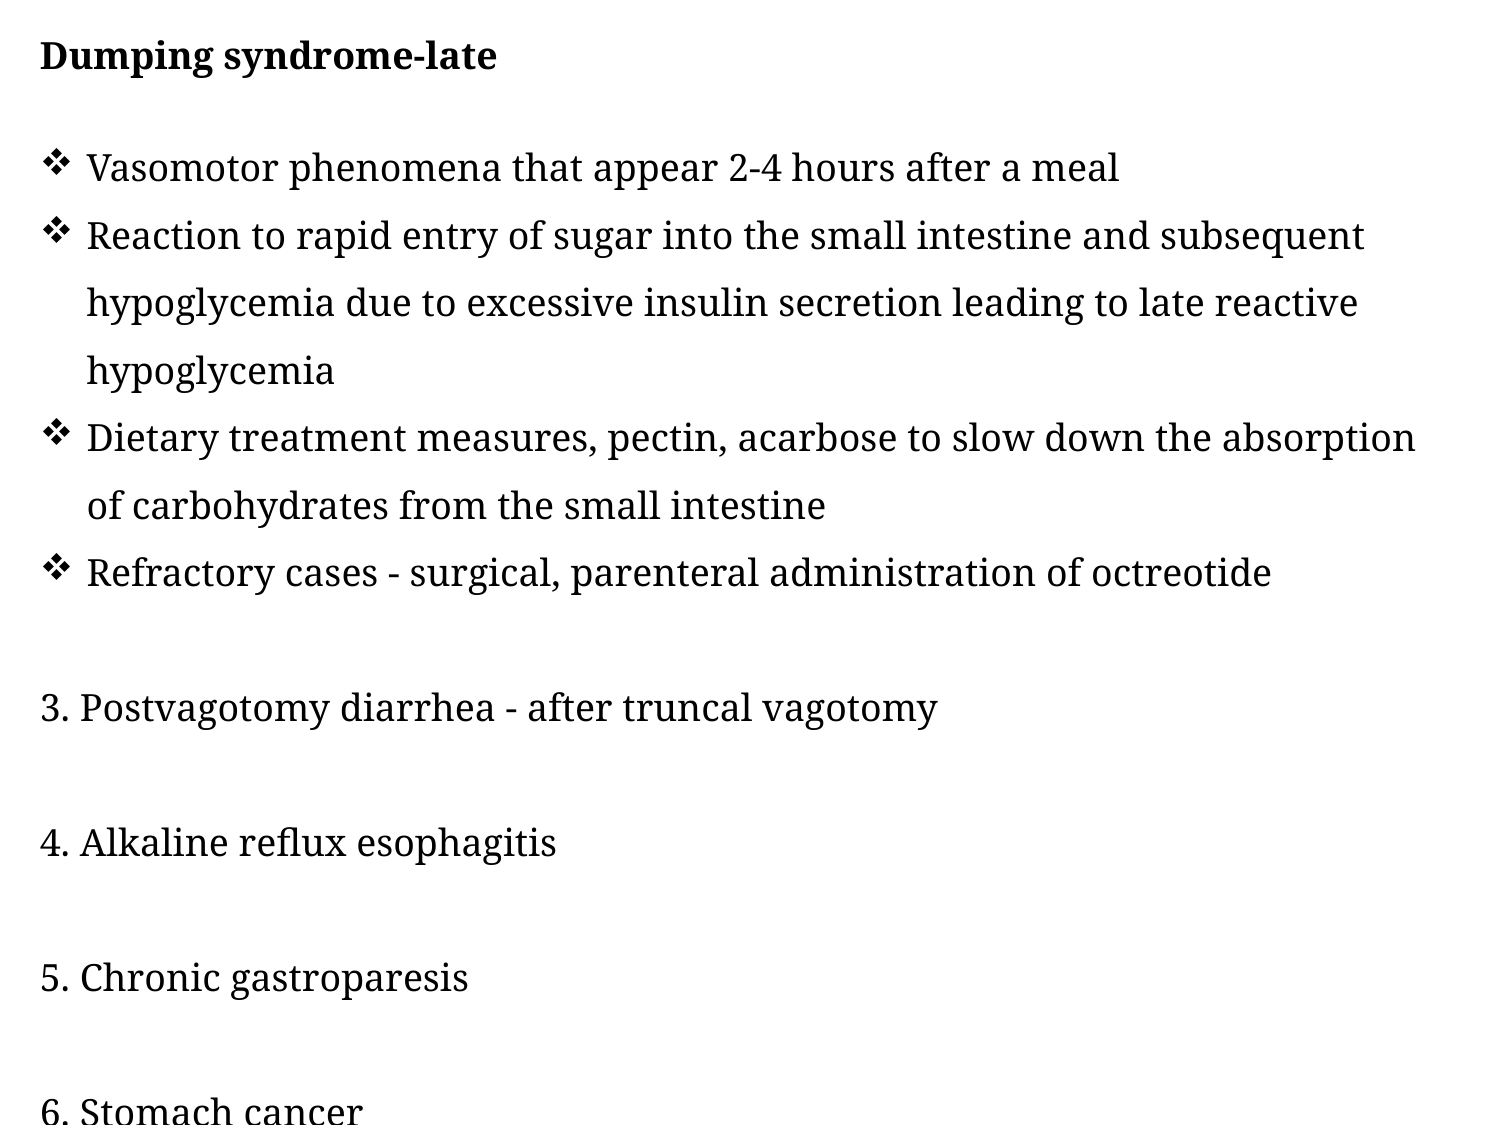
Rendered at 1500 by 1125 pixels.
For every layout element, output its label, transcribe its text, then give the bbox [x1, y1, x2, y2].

text_box Dumping syndrome-late Vasomotor phenomena that appear 2-4 hours after a meal Reaction to rapid entry of sugar into the small intestine and subsequent hypoglycemia due to excessive insulin secretion leading to late reactive hypoglycemia Dietary treatment measures, pectin, acarbose to slow down the absorption of carbohydrates from the small intestine Refractory cases - surgical, parenteral administration of octreotide 3. Postvagotomy diarrhea - after truncal vagotomy 4. Alkaline reflux esophagitis 5. Chronic gastroparesis 6. Stomach cancer [24, 2, 1455, 1125]
